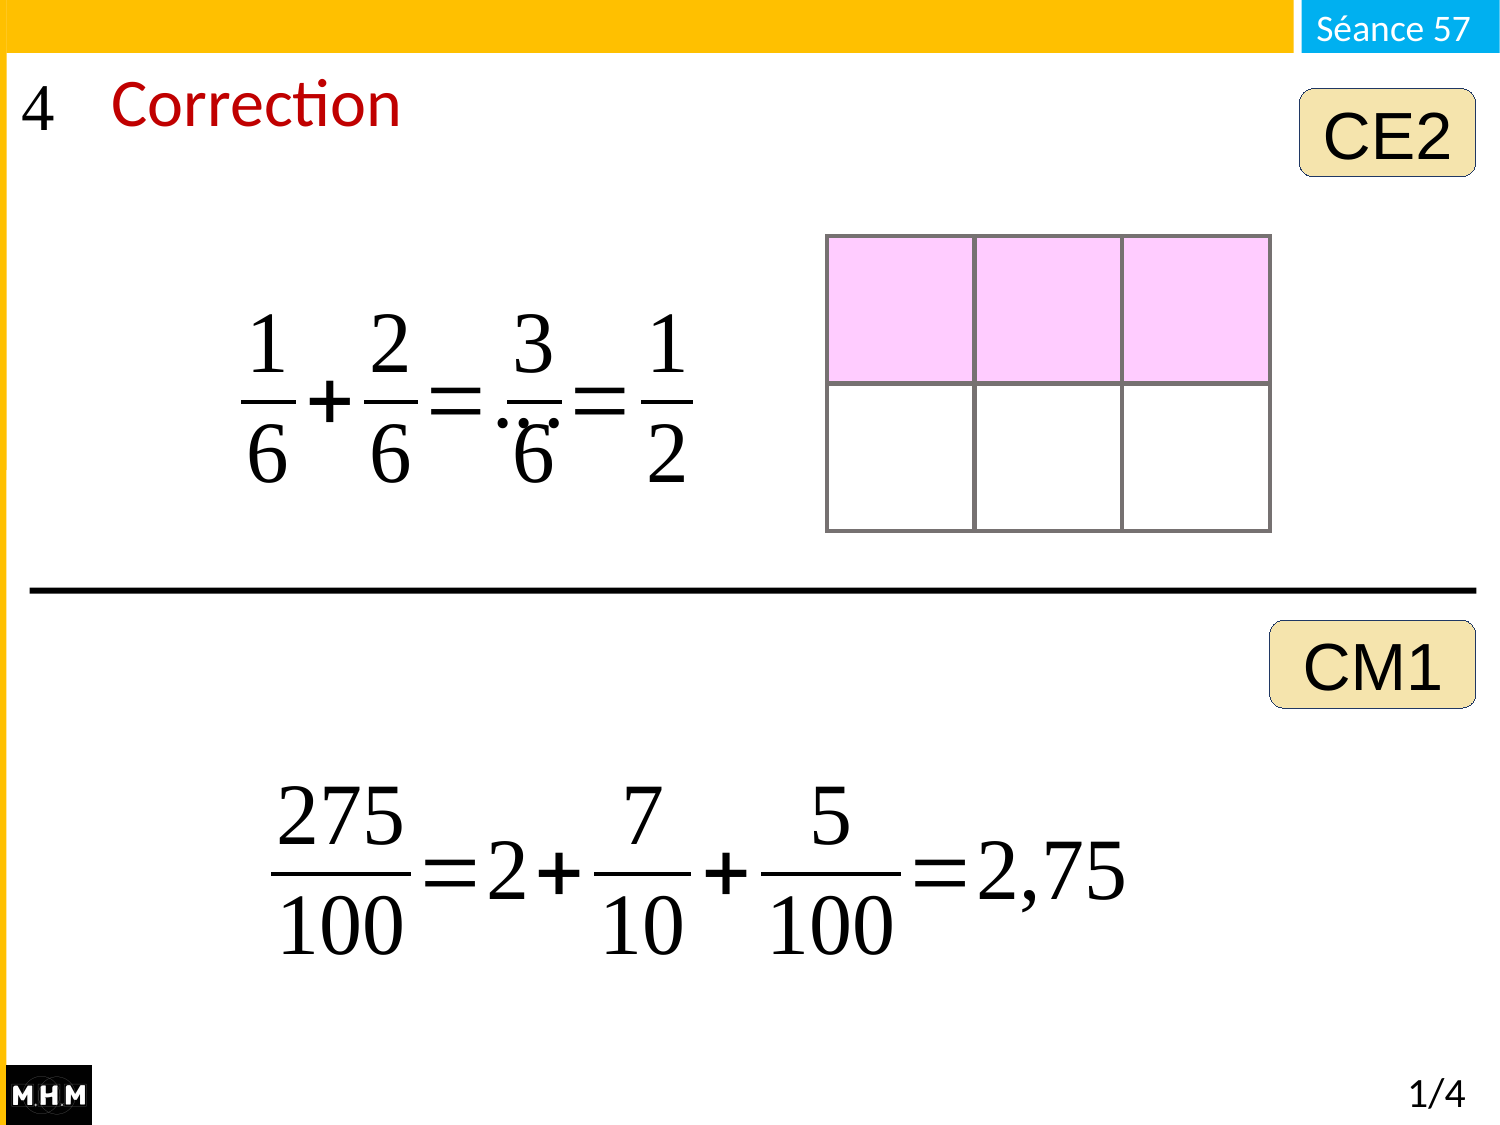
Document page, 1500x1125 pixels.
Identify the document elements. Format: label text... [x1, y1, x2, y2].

picture [6, 1065, 92, 1125]
text_box CE2 [1299, 88, 1476, 177]
list 1/4 [1373, 1064, 1500, 1125]
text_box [826, 235, 1270, 532]
text_box Correction [96, 60, 478, 149]
text_box CM1 [1269, 620, 1476, 709]
